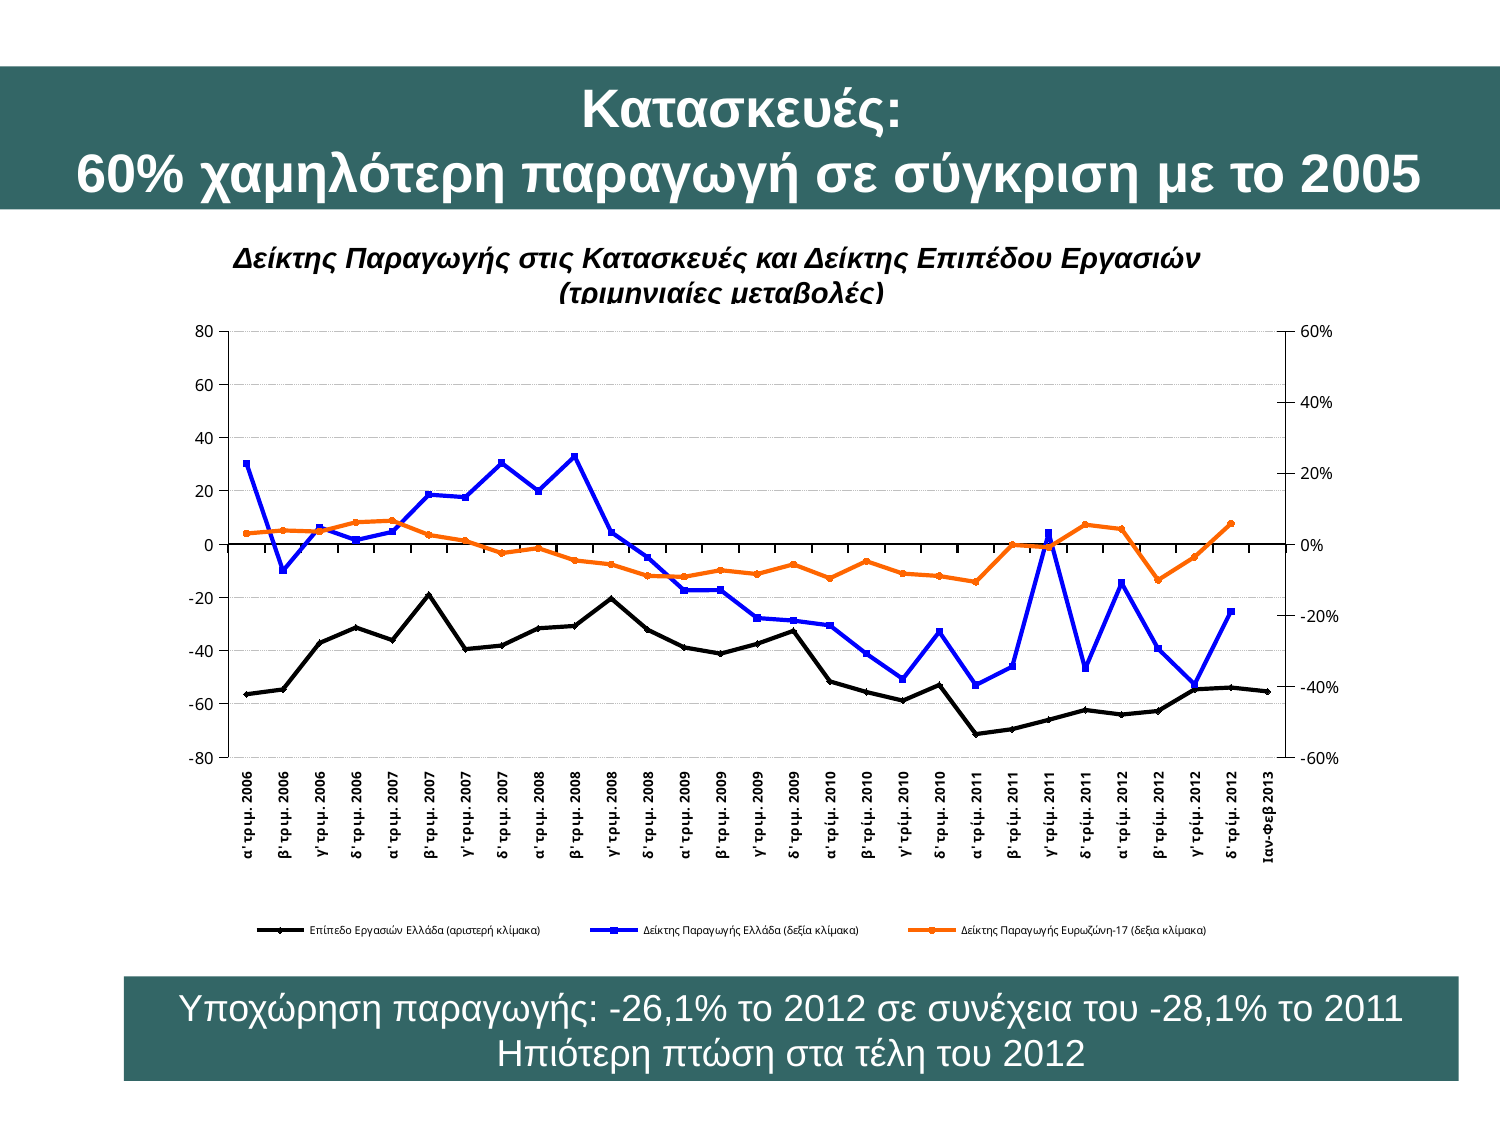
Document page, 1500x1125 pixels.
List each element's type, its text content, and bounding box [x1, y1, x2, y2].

text_box Δείκτης Παραγωγής στις Κατασκευές και Δείκτης Επιπέδου Εργασιών (τριμηνιαίες μεταβολές) [135, 231, 1309, 317]
text_box Κατασκευές: 60% χαμηλότερη παραγωγή σε σύγκριση με το 2005 [0, 66, 1500, 210]
chart [159, 303, 1377, 964]
text_box Υποχώρηση παραγωγής: -26,1% το 2012 σε συνέχεια του -28,1% το 2011 Ηπιότερη πτώση στα τέλη του 2012 [123, 976, 1459, 1081]
